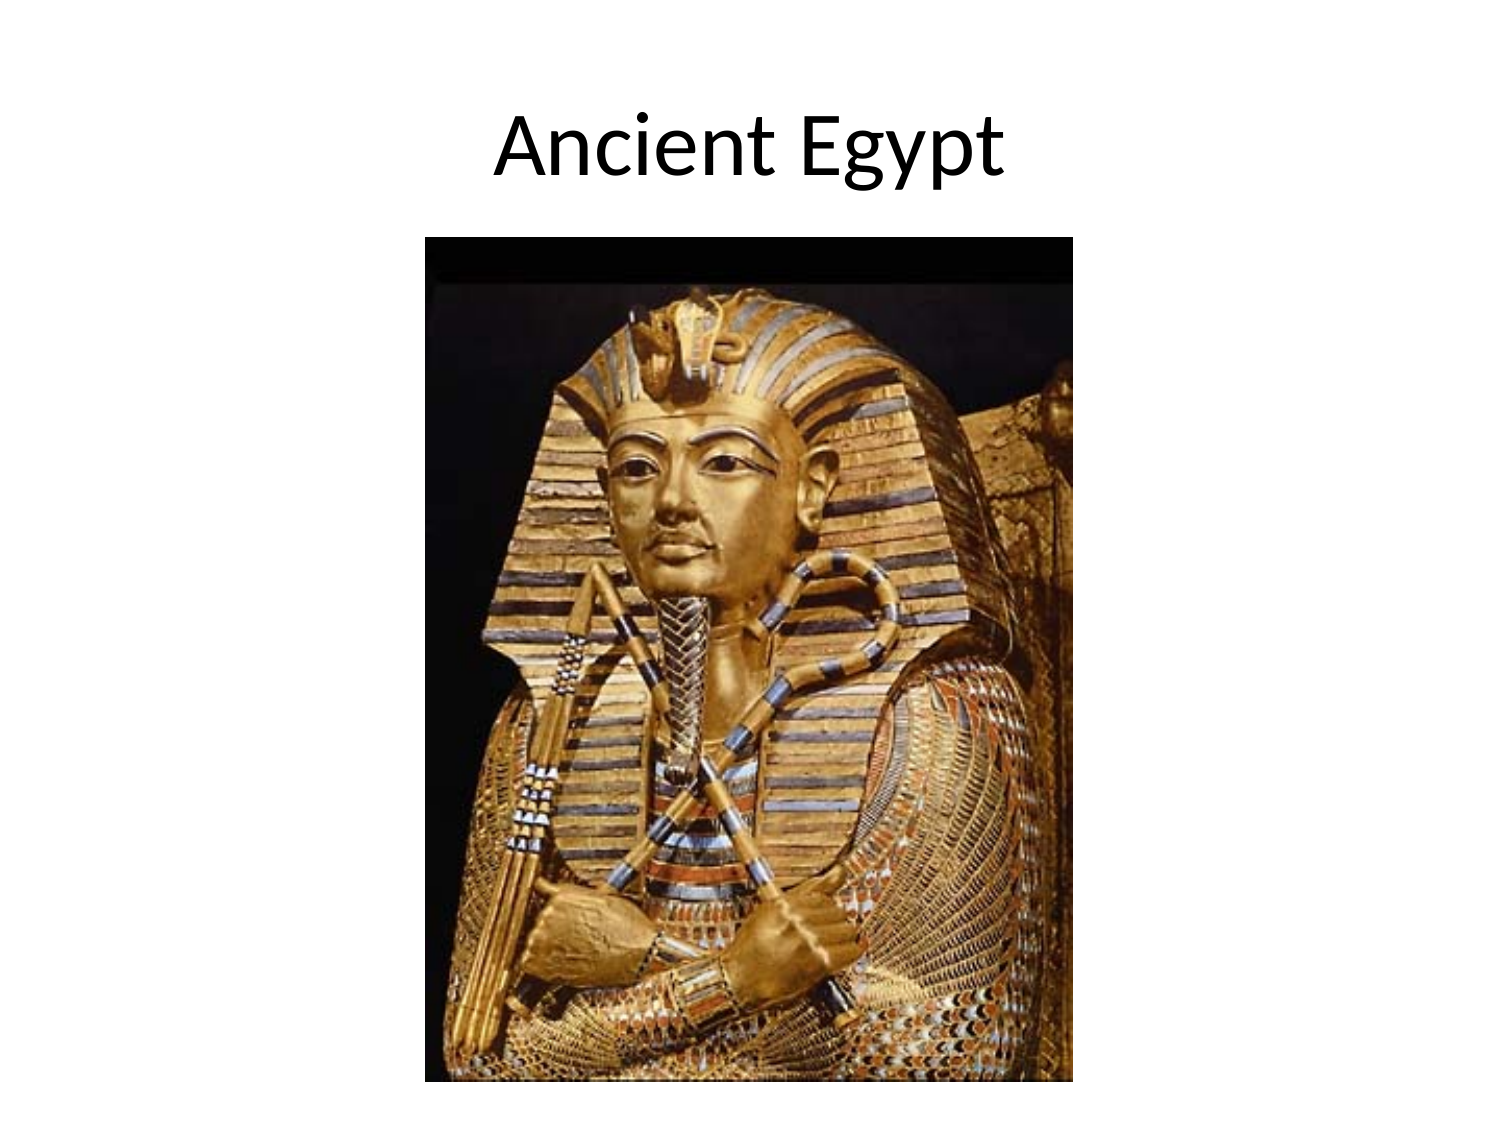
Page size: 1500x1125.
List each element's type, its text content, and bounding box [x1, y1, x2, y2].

picture [424, 237, 1074, 1082]
title Ancient Egypt [75, 45, 1425, 233]
